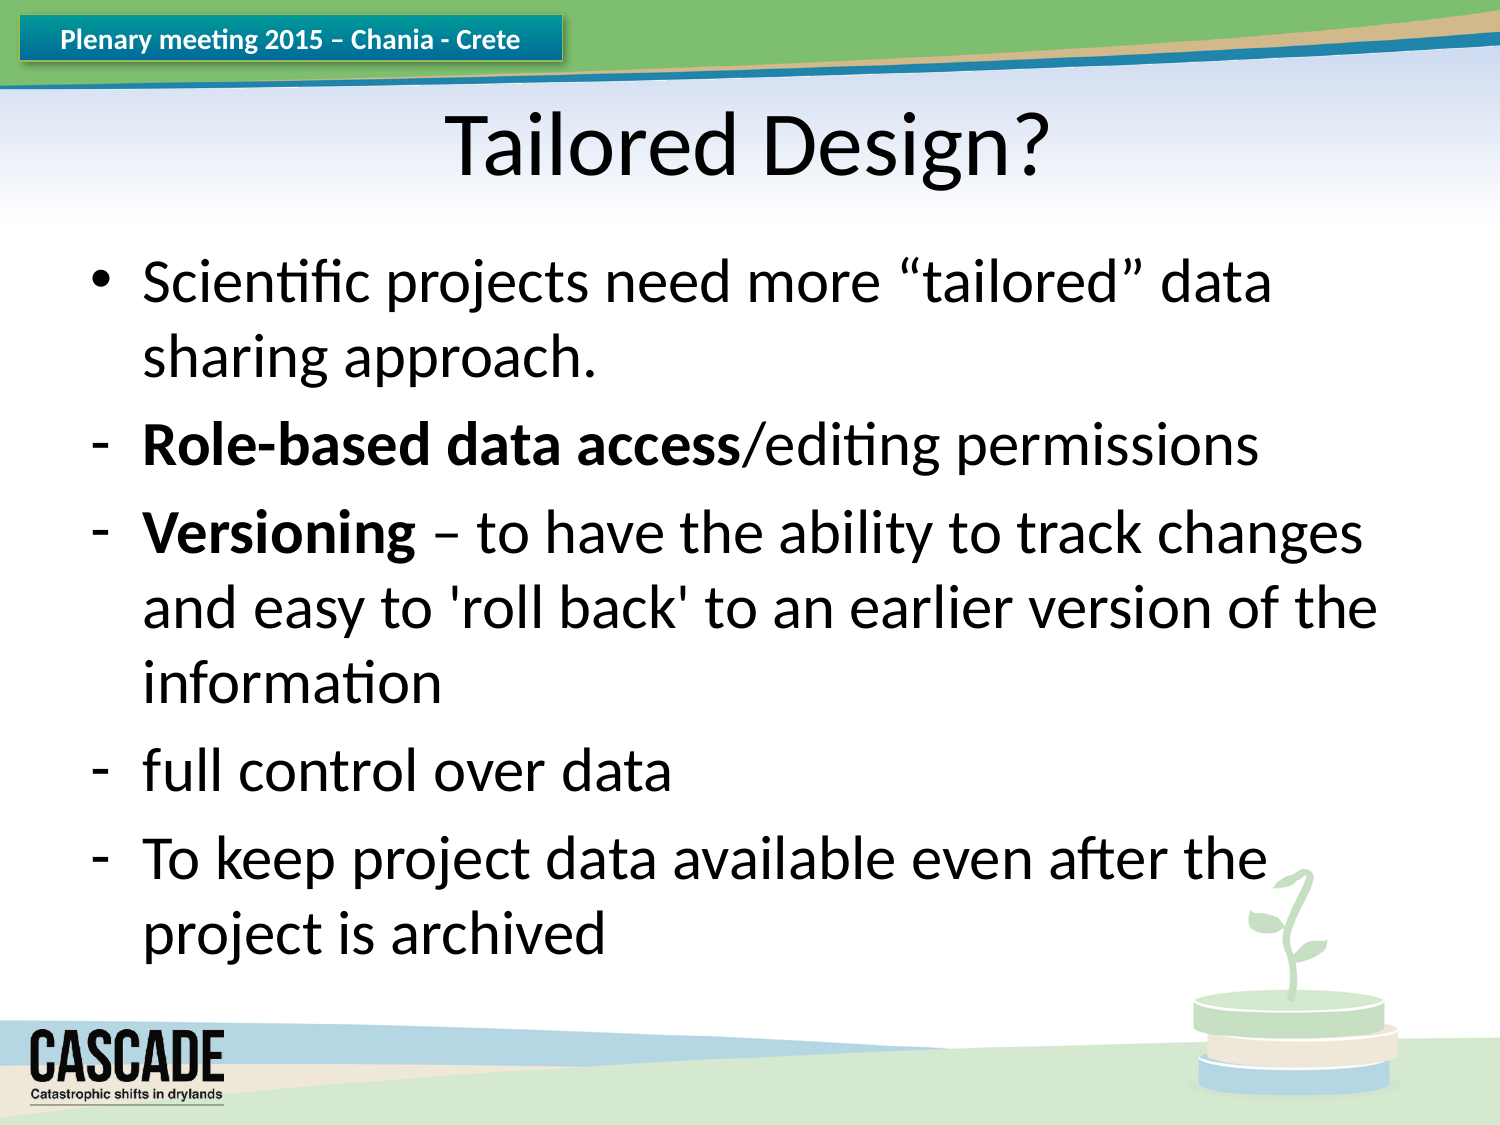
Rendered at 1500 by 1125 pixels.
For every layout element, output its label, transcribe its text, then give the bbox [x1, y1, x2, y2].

list Scientific projects need more “tailored” data sharing approach. Role-based data access/editing permissions Versioning – to have the ability to track changes and easy to 'roll back' to an earlier version of the information full control over data To keep project data available even after the project is archived [75, 232, 1425, 975]
picture [29, 1029, 224, 1106]
picture [0, 0, 1500, 90]
title Tailored Design? [75, 45, 1425, 232]
